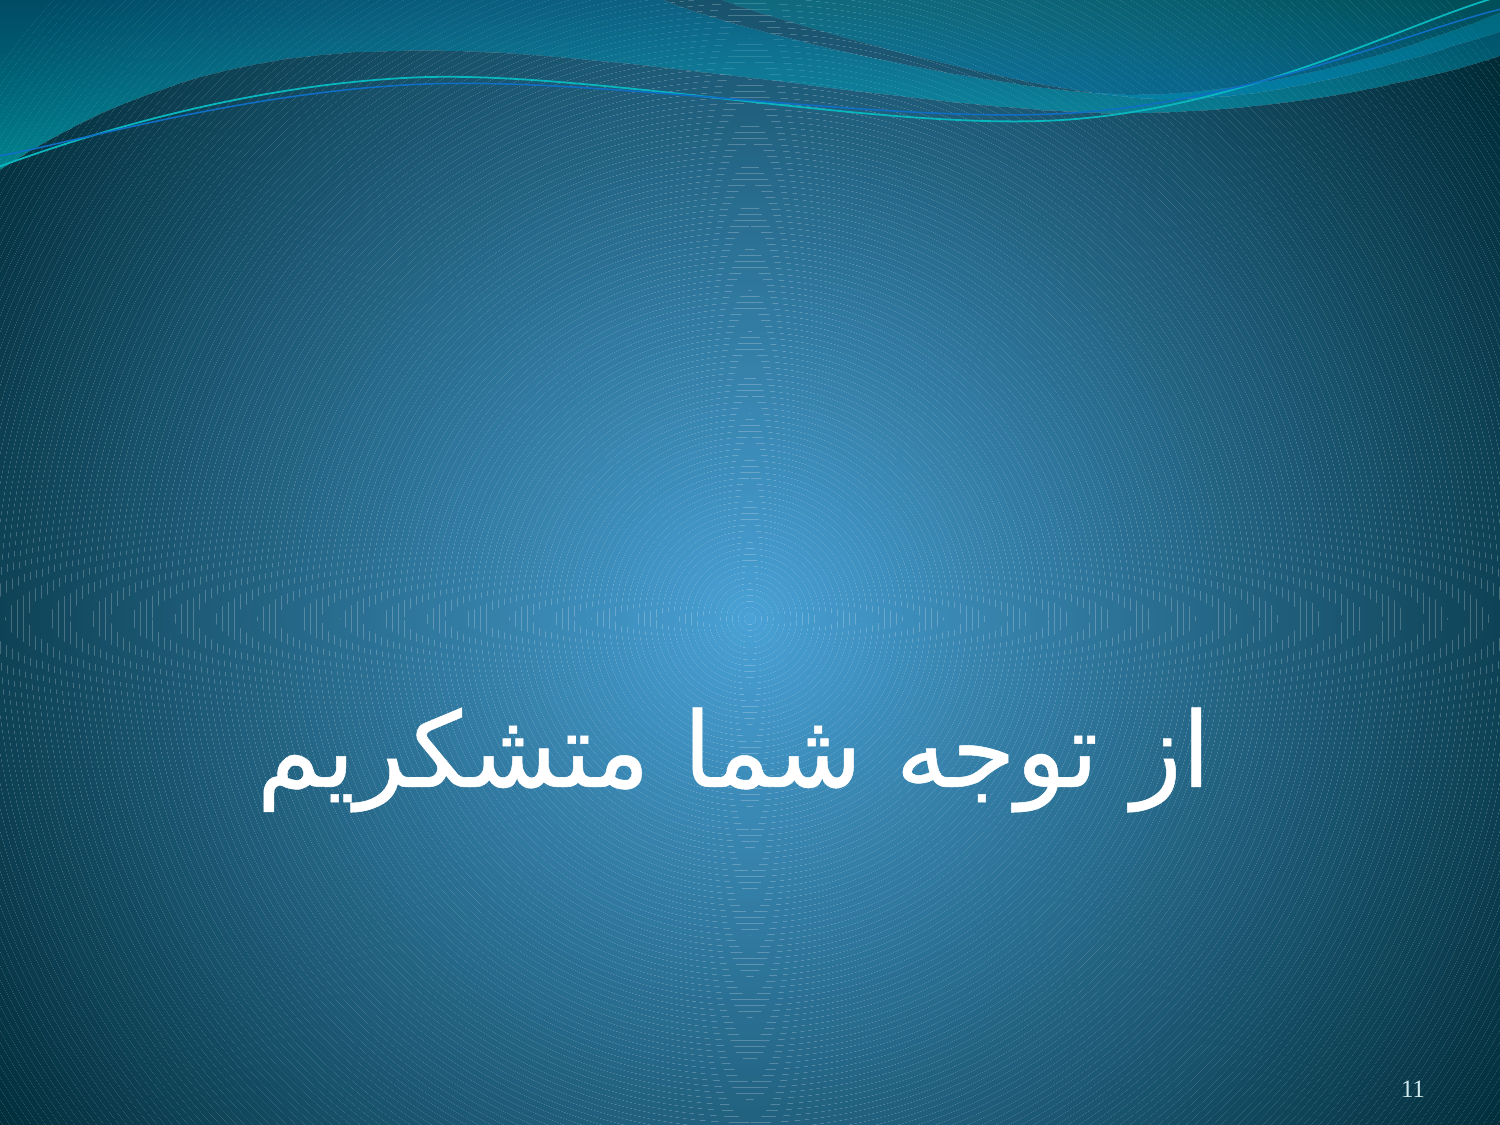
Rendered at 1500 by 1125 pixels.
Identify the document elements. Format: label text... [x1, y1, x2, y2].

slide_number 11 [1299, 1042, 1425, 1103]
subtitle از توجه شما متشکریم [87, 529, 1376, 818]
